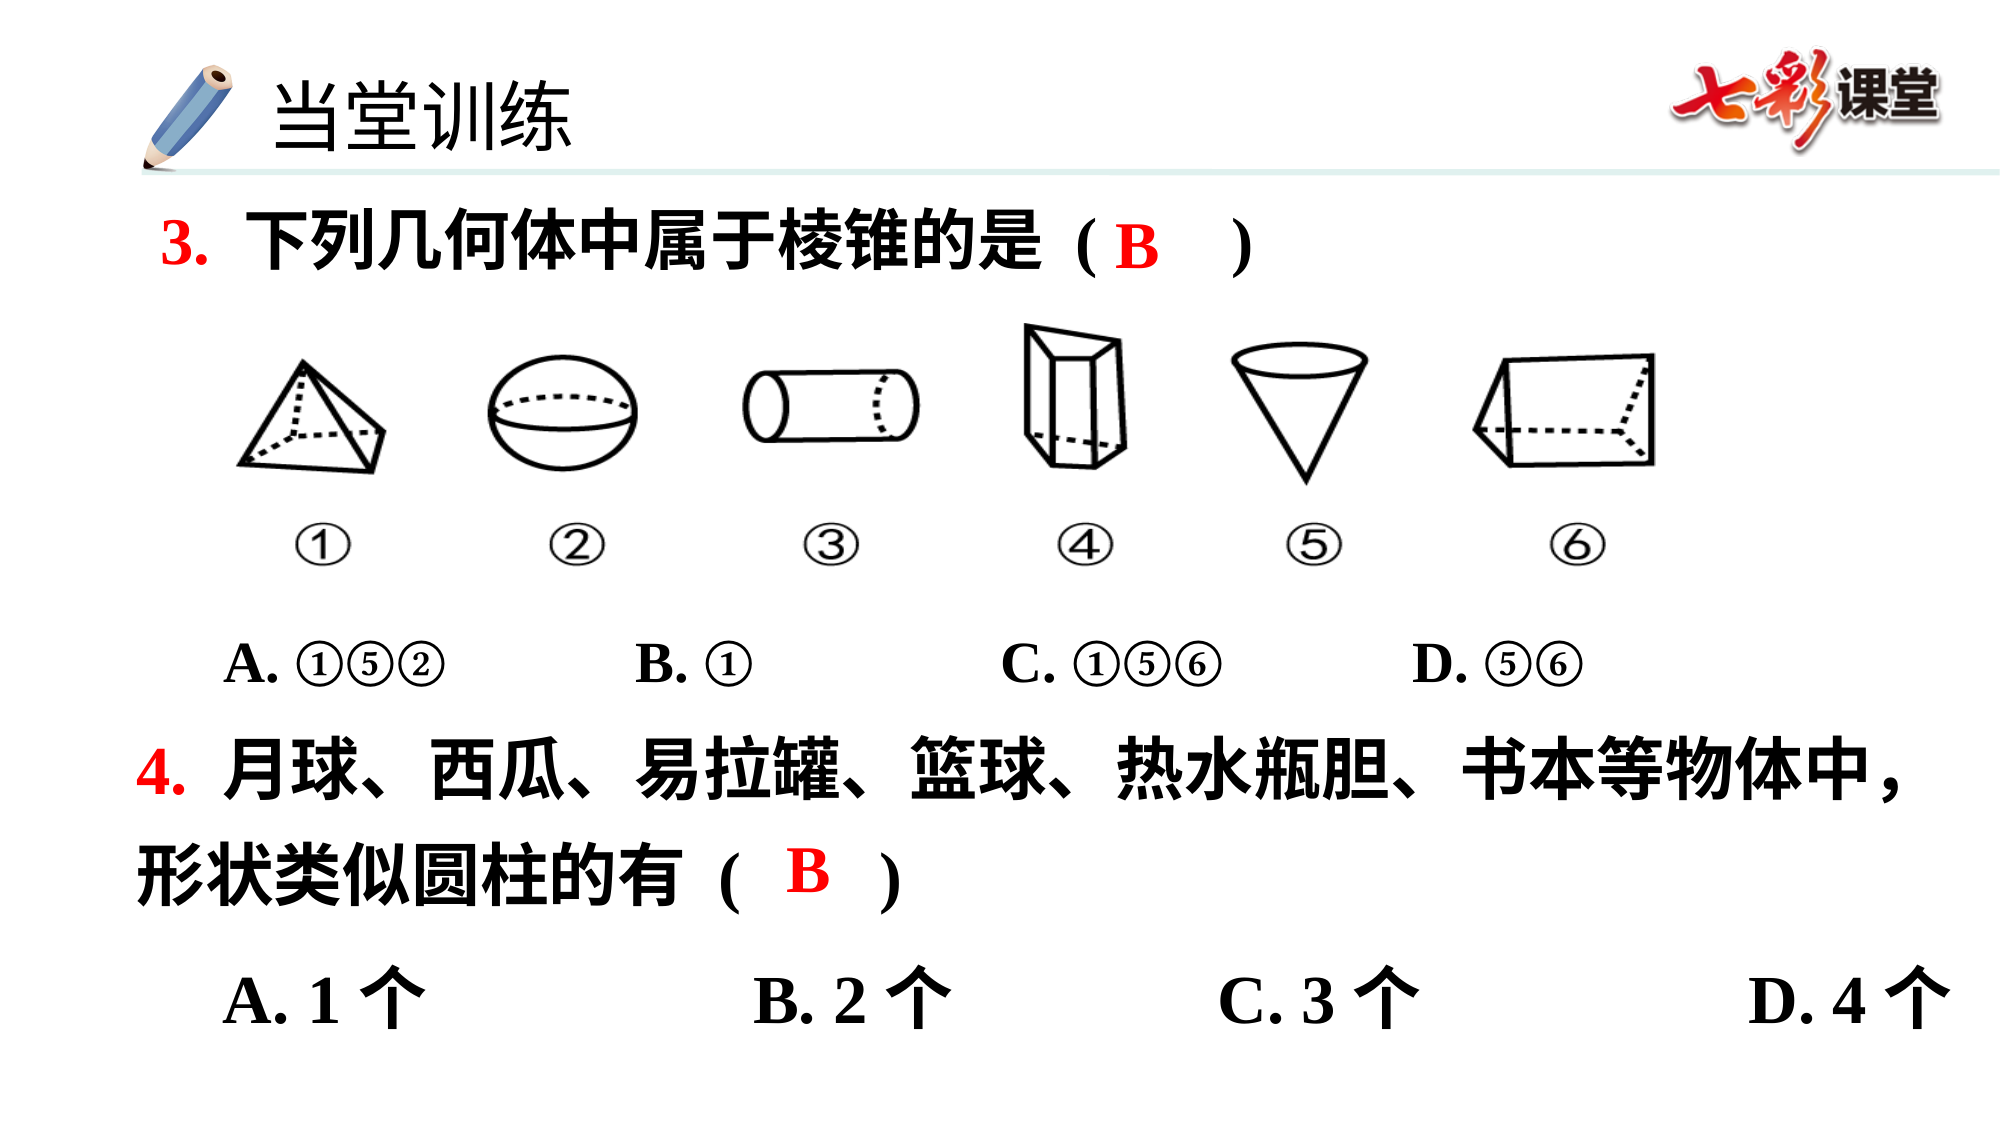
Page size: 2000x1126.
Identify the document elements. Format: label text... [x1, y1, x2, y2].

text_box 4. 月球、西瓜、易拉罐、篮球、热水瓶胆、书本等物体中，形状类似圆柱的有 ( ) A. 1个 B. 2个 C. 3个 D. 4个 [116, 692, 1993, 1048]
picture [133, 42, 242, 195]
picture [1666, 42, 1948, 157]
text_box B [749, 815, 873, 916]
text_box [145, 189, 1883, 703]
